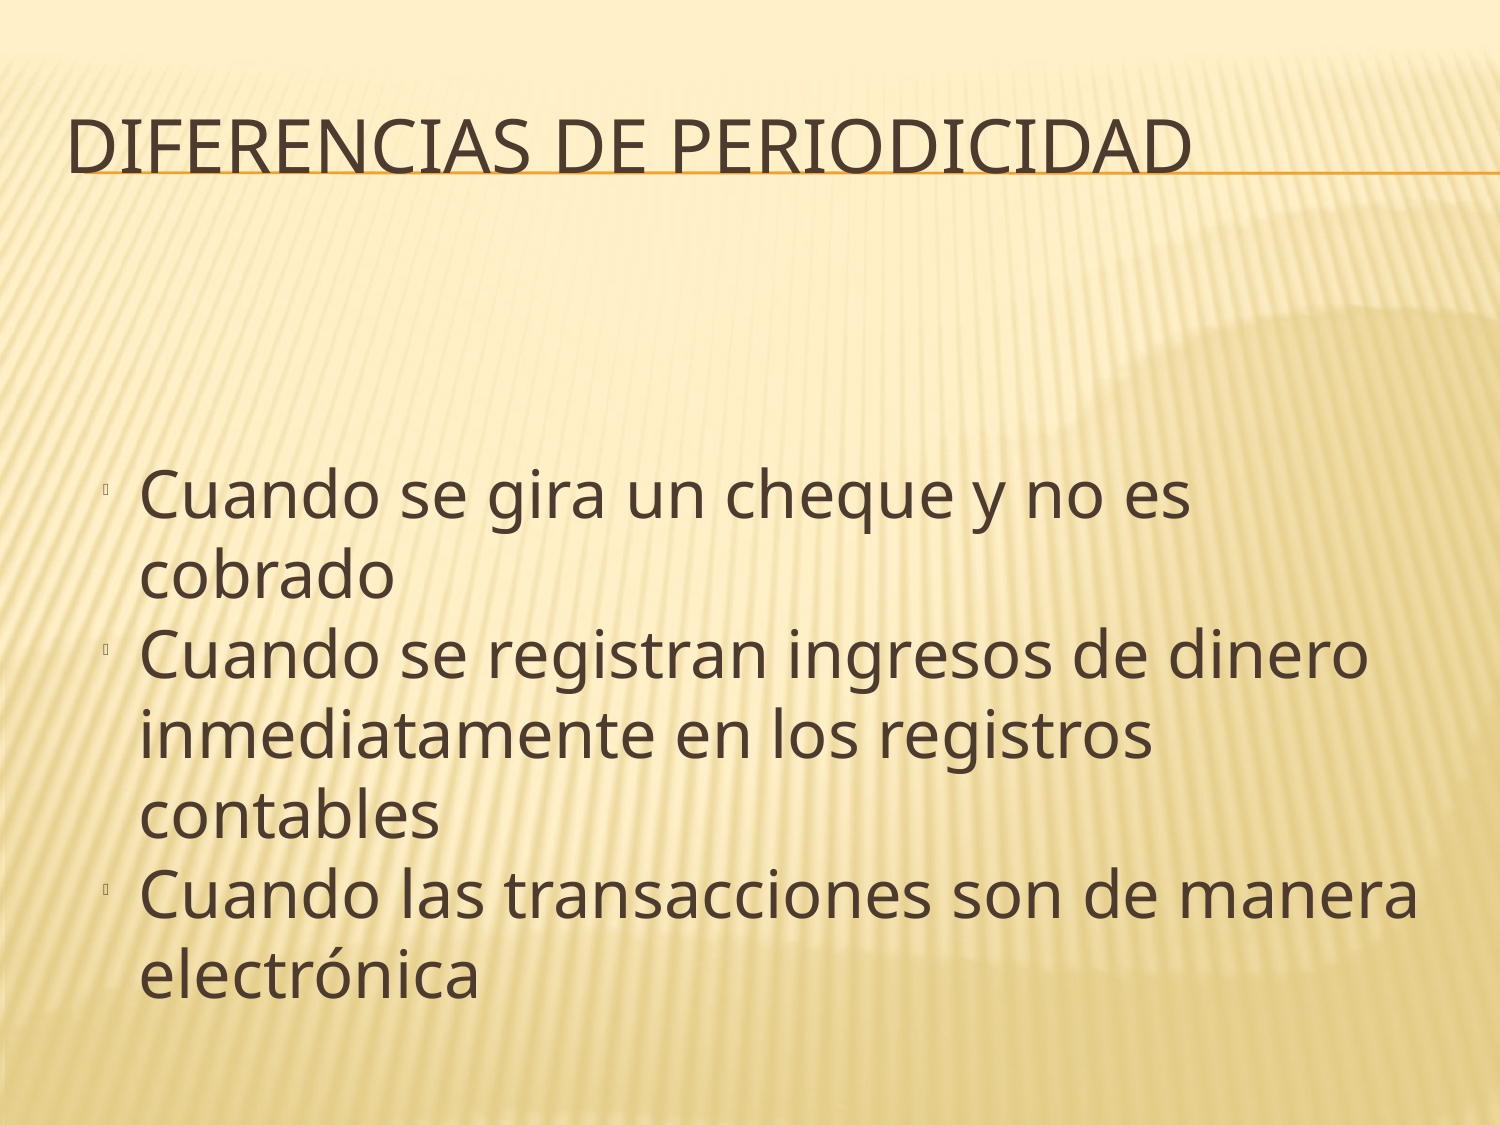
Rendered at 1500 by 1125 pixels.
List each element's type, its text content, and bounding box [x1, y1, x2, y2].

picture [0, 0, 1500, 1125]
text_box DIFERENCIAS DE PERIODICIDAD [49, 74, 1475, 213]
text_box Cuando se gira un cheque y no es cobrado Cuando se registran ingresos de dinero inmediatamente en los registros contables Cuando las transacciones son de manera electrónica [88, 444, 1439, 1028]
